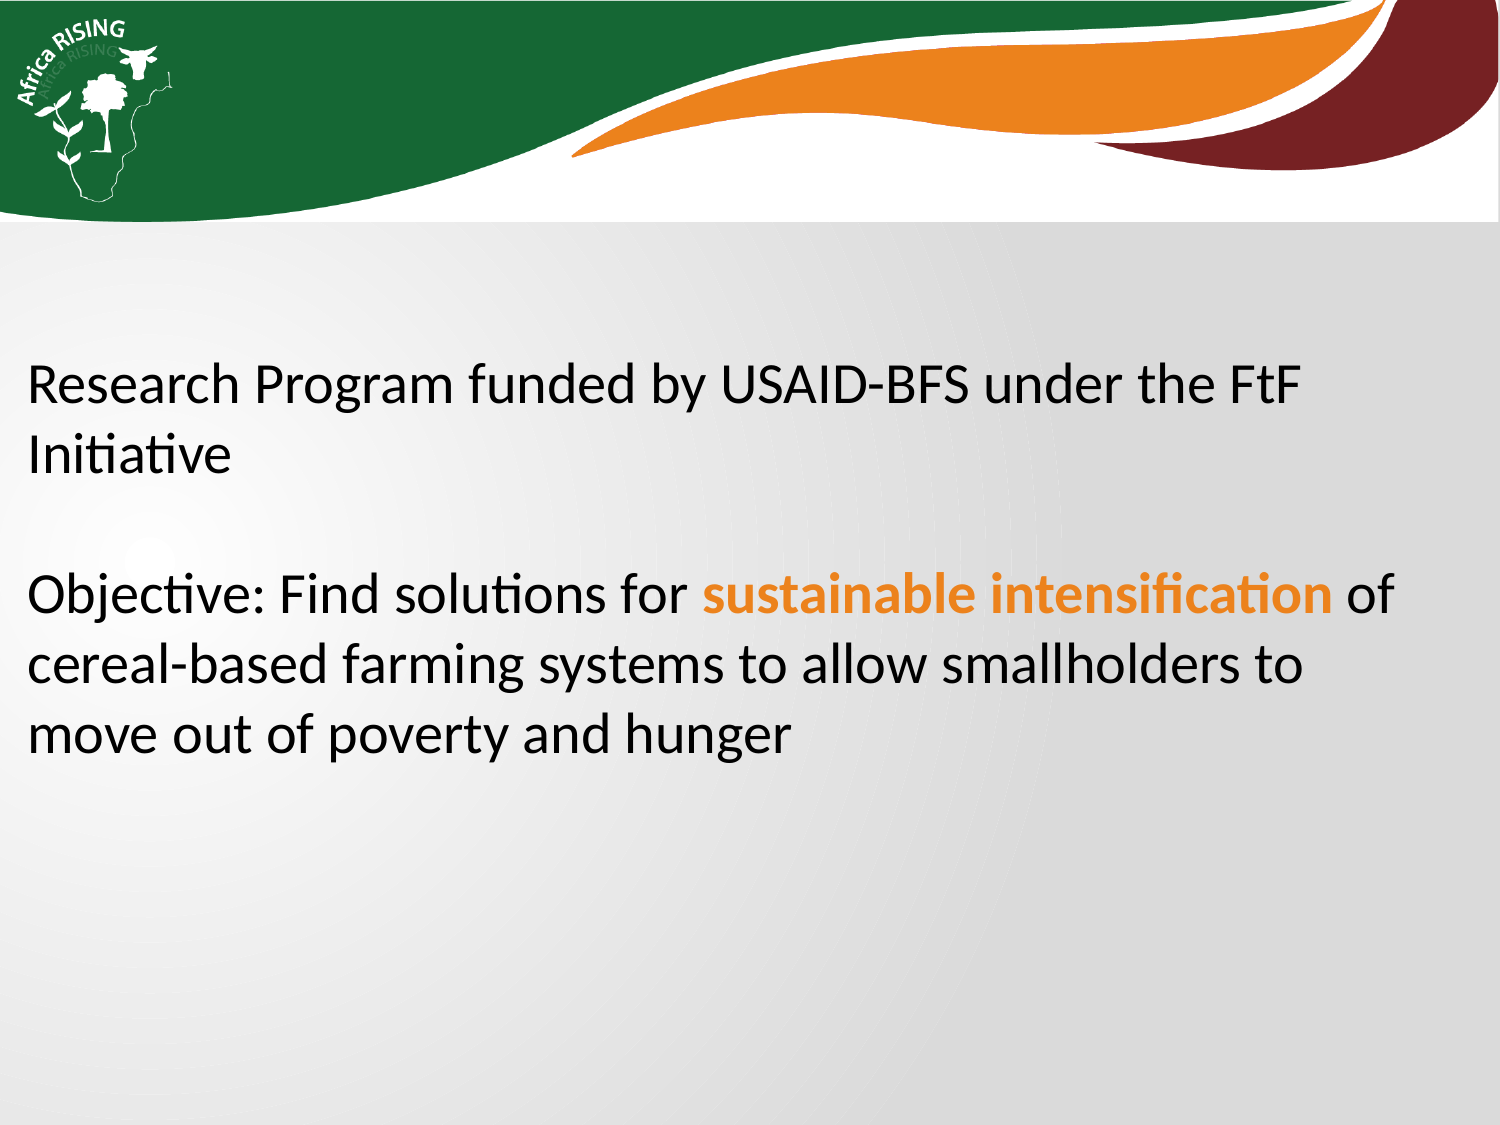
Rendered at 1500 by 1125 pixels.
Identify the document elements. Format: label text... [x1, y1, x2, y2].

picture [0, 0, 1499, 222]
text_box Research Program funded by USAID-BFS under the FtF Initiative Objective: Find solutions for sustainable intensification of cereal-based farming systems to allow smallholders to move out of poverty and hunger [12, 337, 1425, 852]
